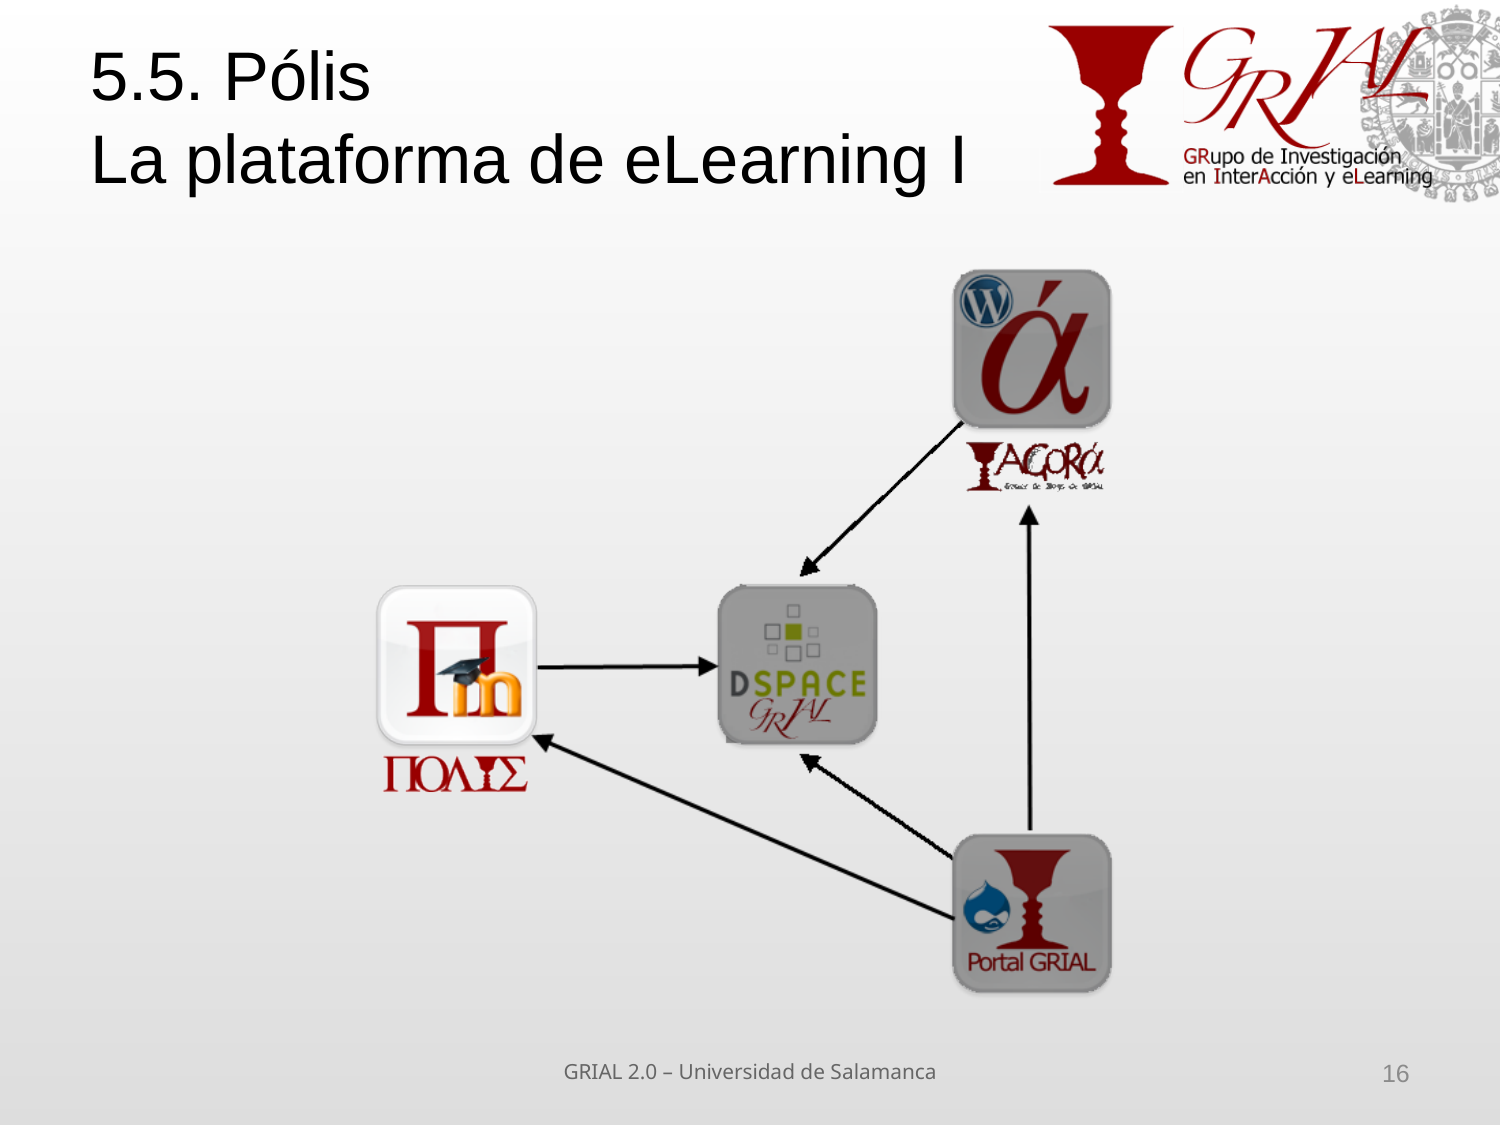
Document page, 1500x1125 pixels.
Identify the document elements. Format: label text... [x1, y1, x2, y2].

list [74, 262, 1426, 1006]
picture [1039, 0, 1500, 209]
footer GRIAL 2.0 – Universidad de Salamanca [512, 1042, 988, 1103]
slide_number 16 [1074, 1042, 1425, 1103]
title 5.5. Pólis La plataforma de eLearning I [75, 20, 1040, 209]
